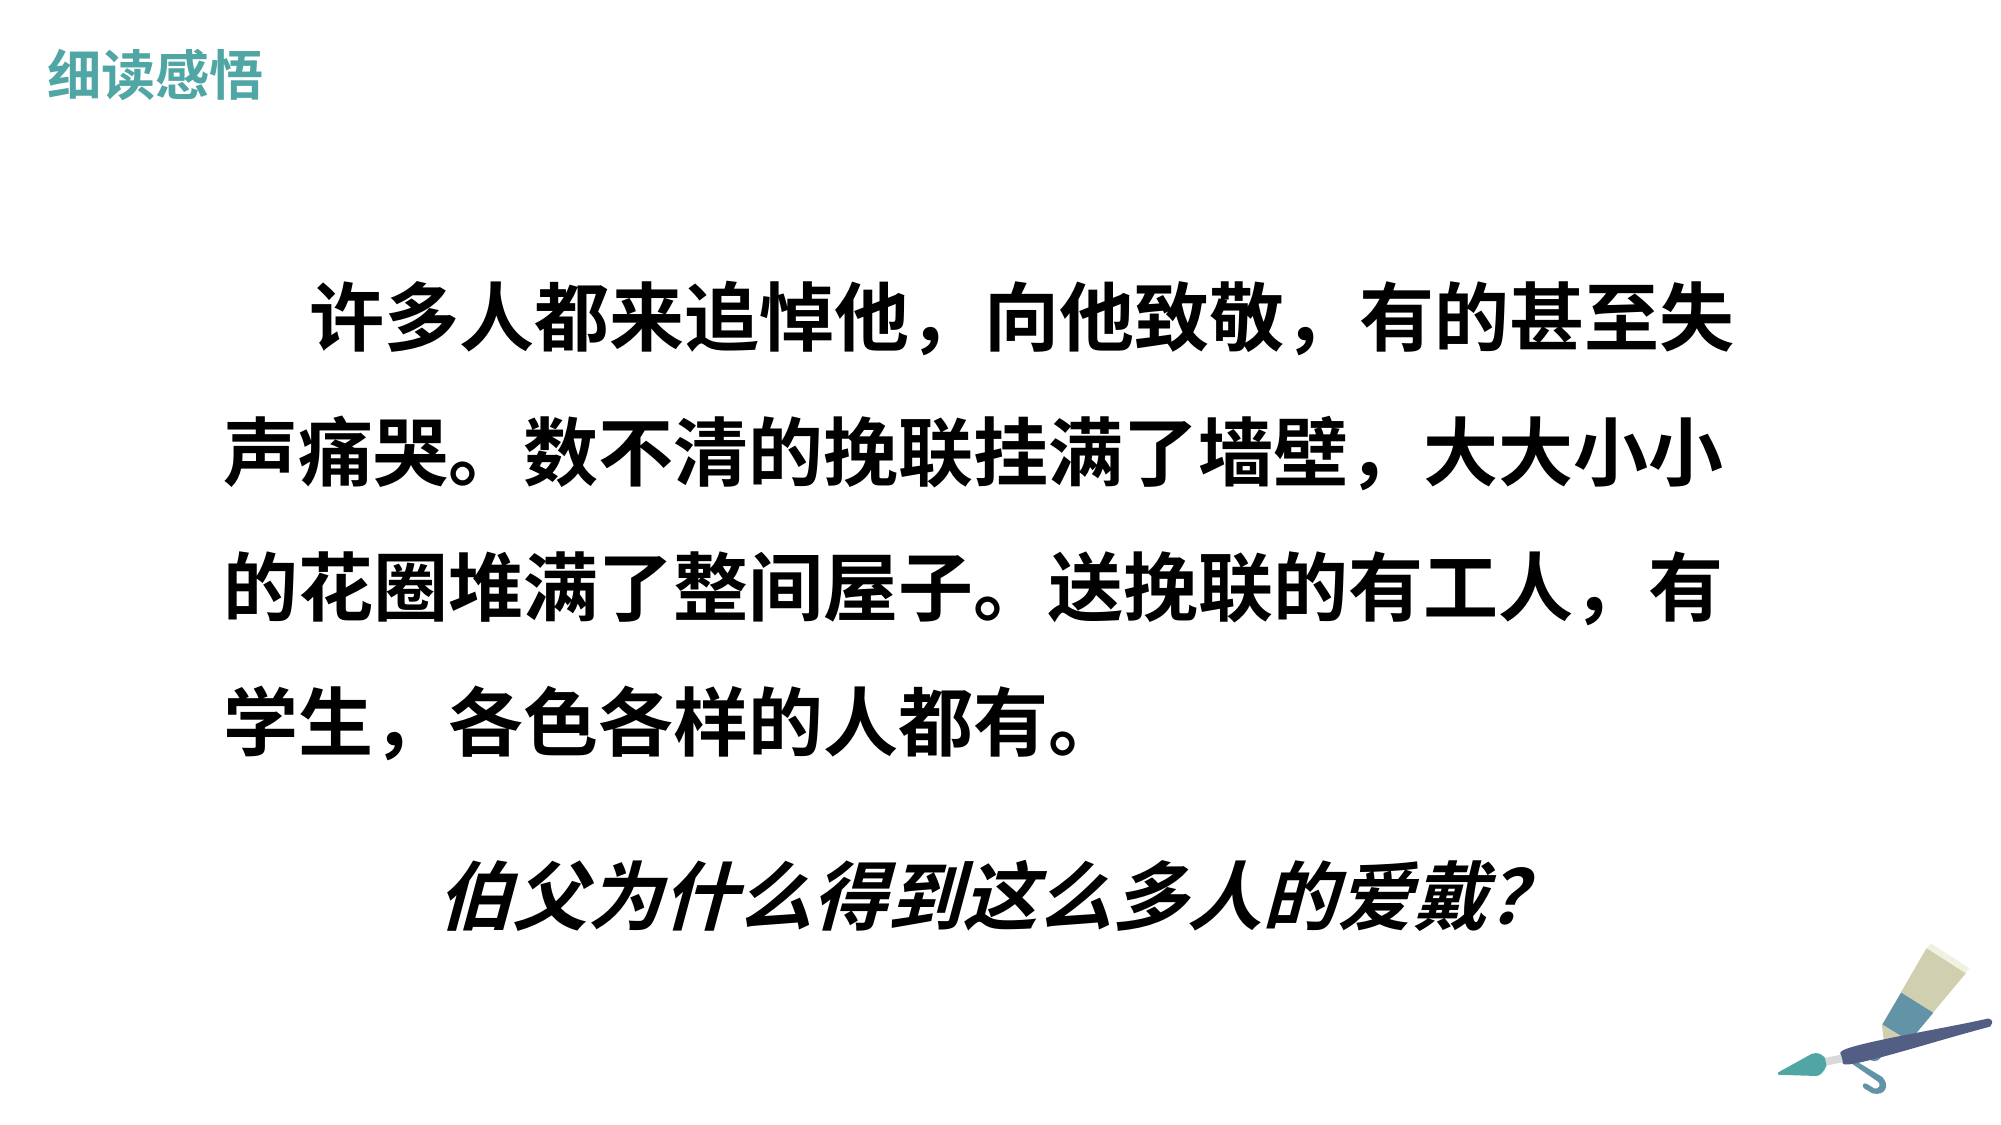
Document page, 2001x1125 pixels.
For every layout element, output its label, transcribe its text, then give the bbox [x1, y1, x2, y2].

text_box 伯父为什么得到这么多人的爱戴？ [422, 797, 1578, 947]
text_box 细读感悟 [32, 33, 347, 114]
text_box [1811, 945, 1974, 1125]
text_box 许多人都来追悼他，向他致敬，有的甚至失声痛哭。数不清的挽联挂满了墙壁，大大小小的花圈堆满了整间屋子。送挽联的有工人，有学生，各色各样的人都有。 [208, 218, 1791, 773]
